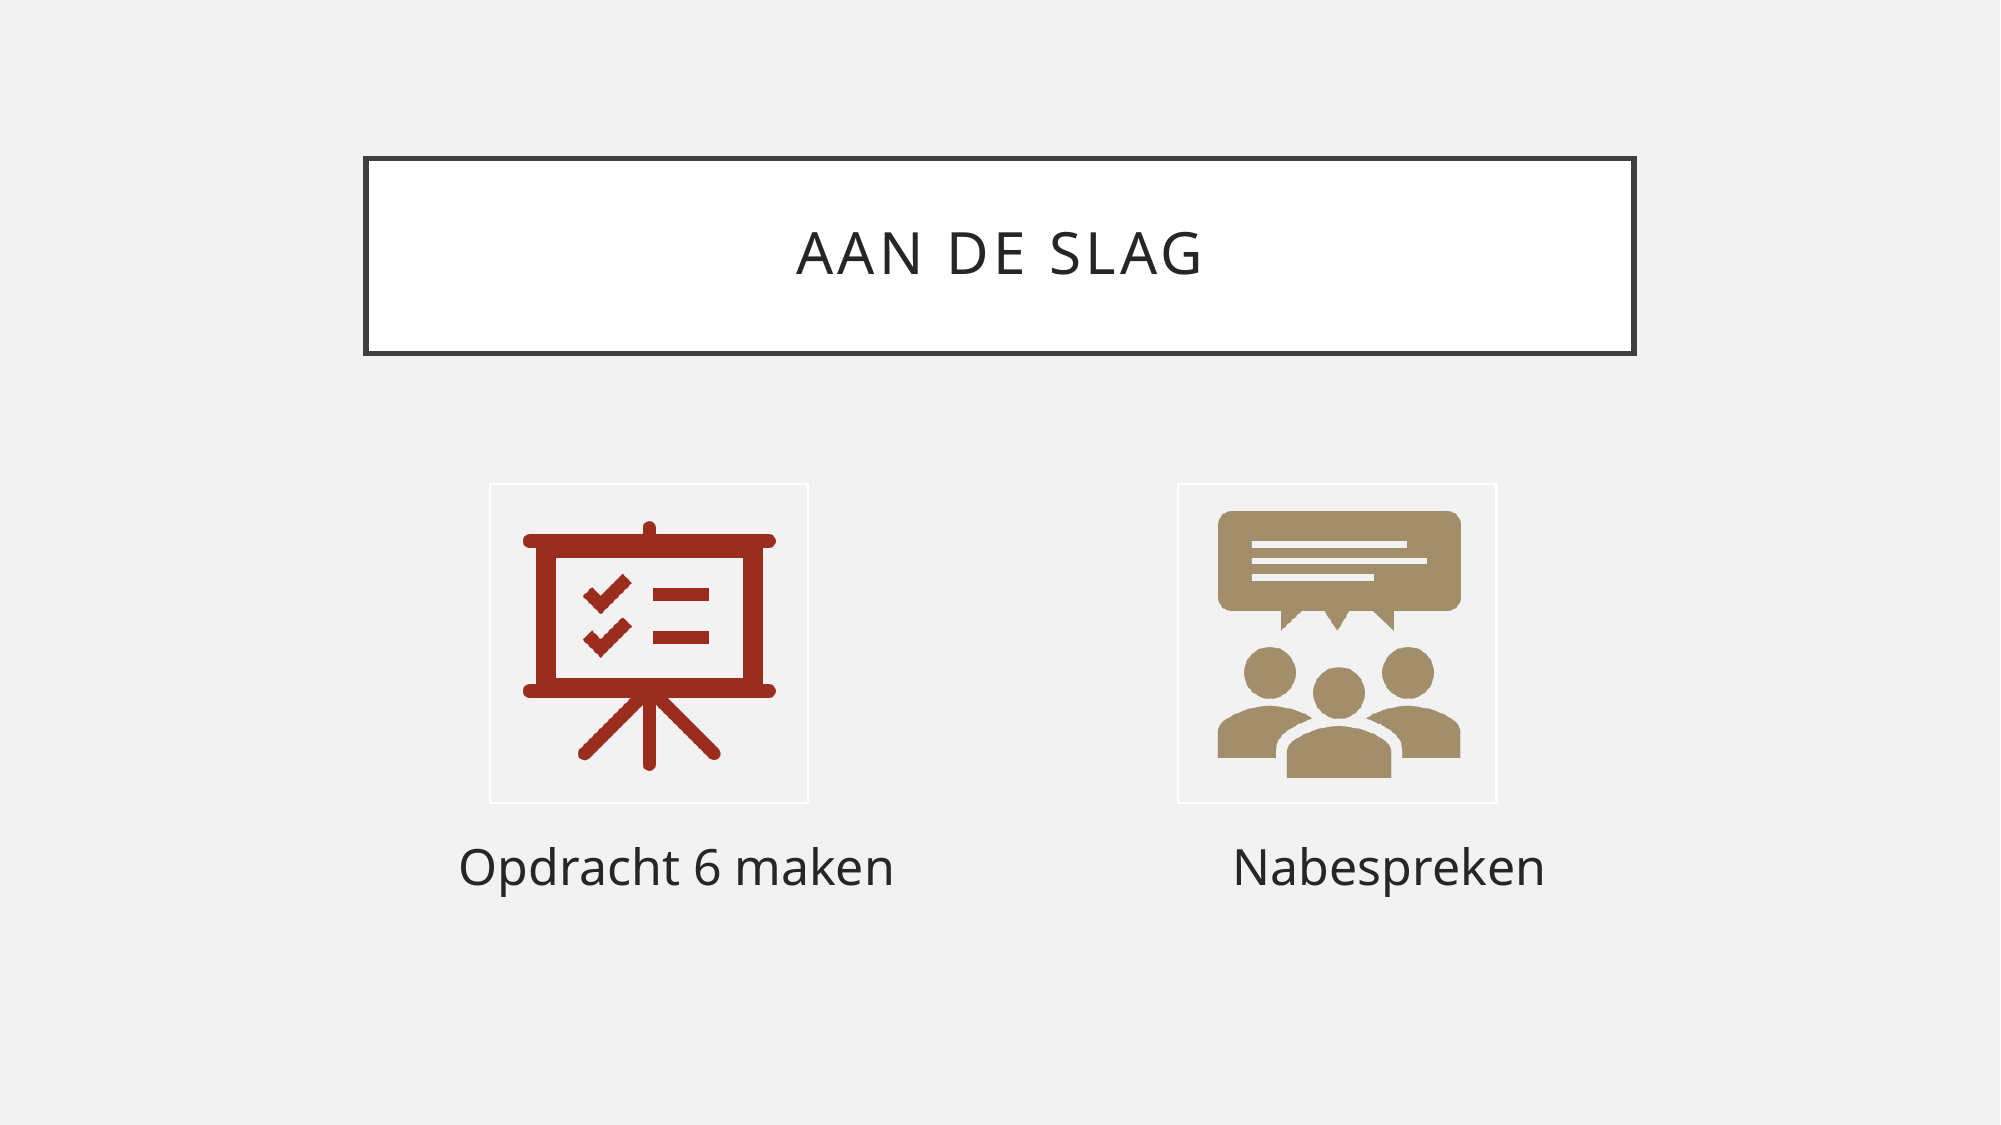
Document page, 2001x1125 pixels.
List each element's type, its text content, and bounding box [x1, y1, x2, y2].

text_box [1177, 483, 1498, 804]
title Aan de slag [363, 156, 1637, 356]
list Opdracht 6 maken Nabespreken [366, 432, 1634, 942]
text_box [489, 483, 809, 804]
